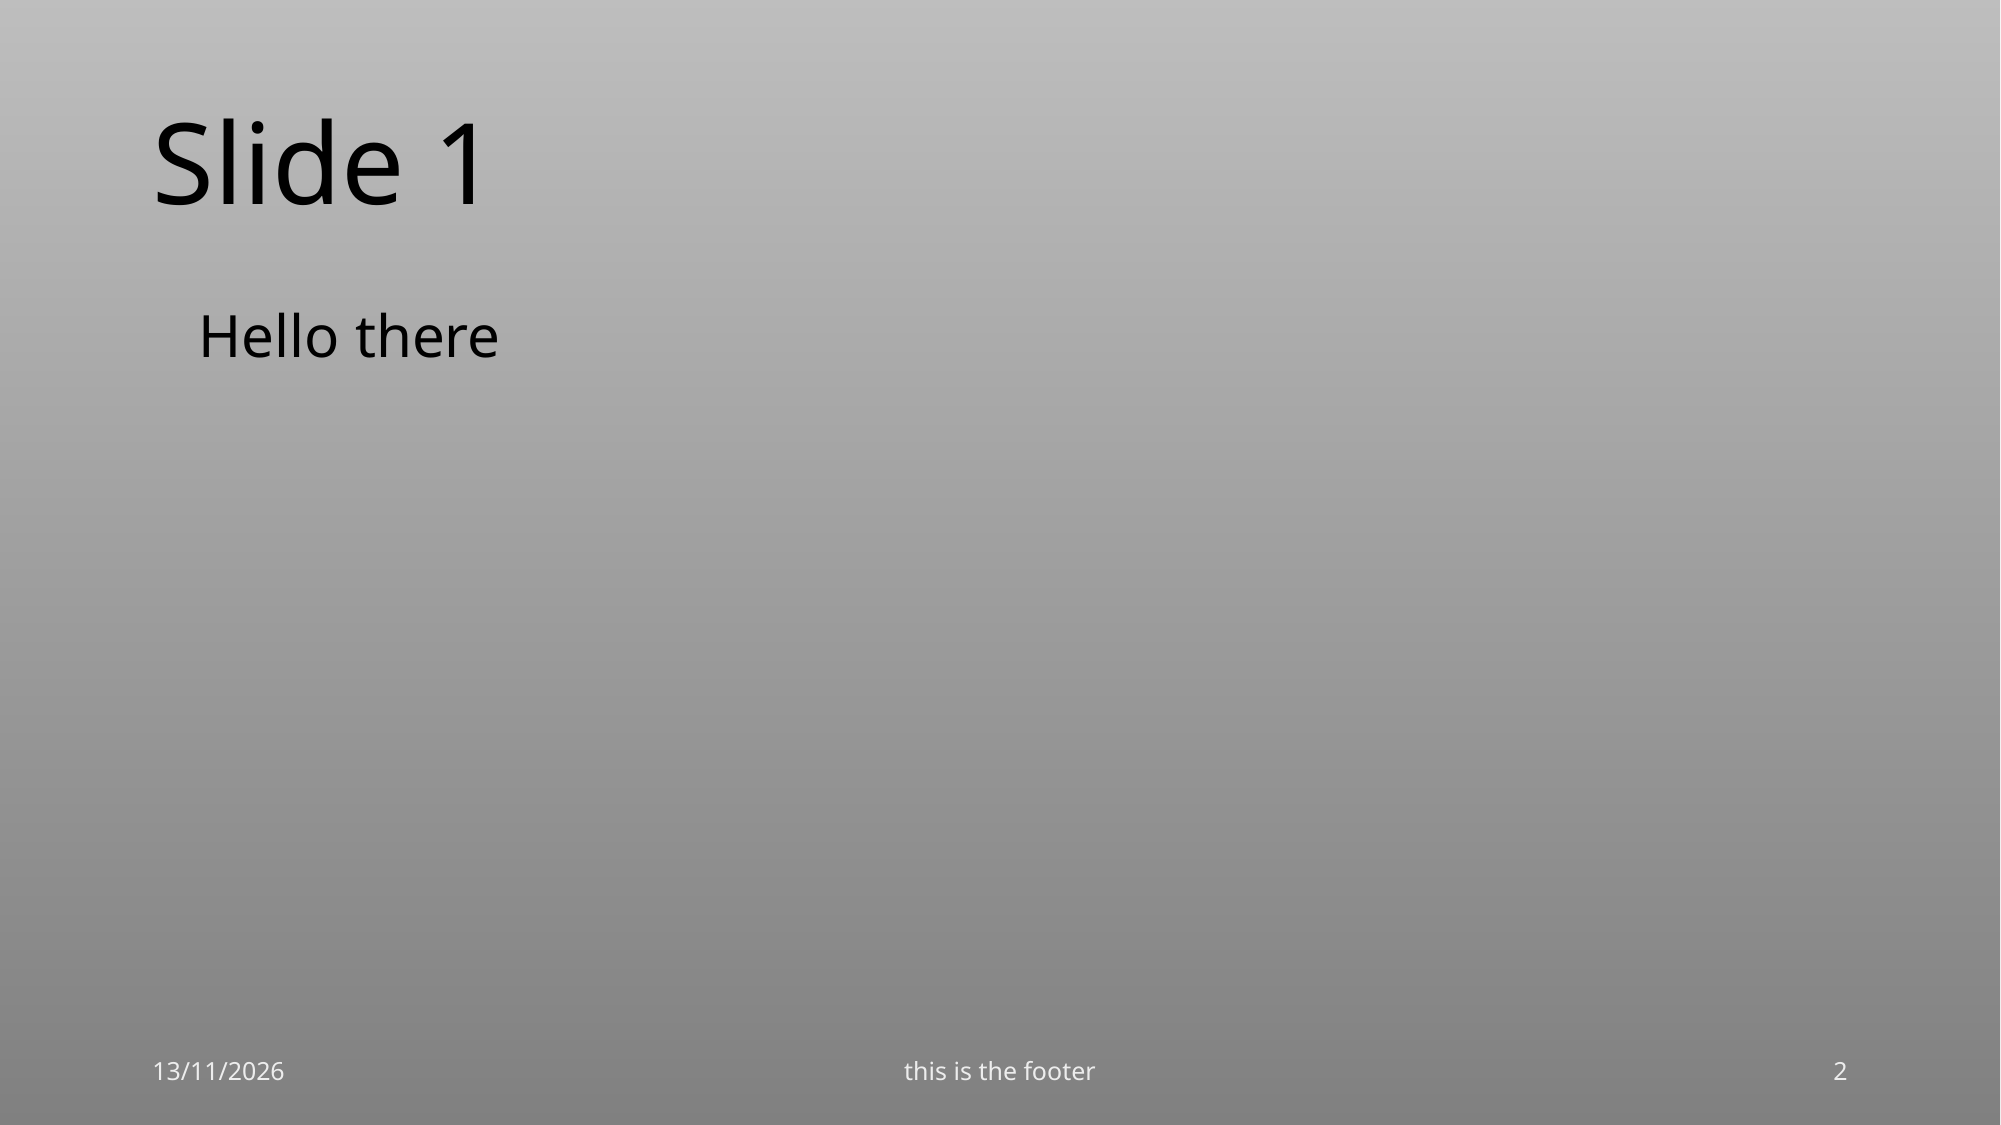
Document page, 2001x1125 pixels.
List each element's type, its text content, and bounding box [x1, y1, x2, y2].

footer this is the footer [662, 1042, 1338, 1103]
title Slide 1 [137, 59, 1863, 278]
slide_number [137, 1042, 588, 1103]
picture [0, 0, 2001, 1125]
slide_number ‹#› [1412, 1042, 1863, 1103]
list Hello there [183, 299, 1863, 1014]
